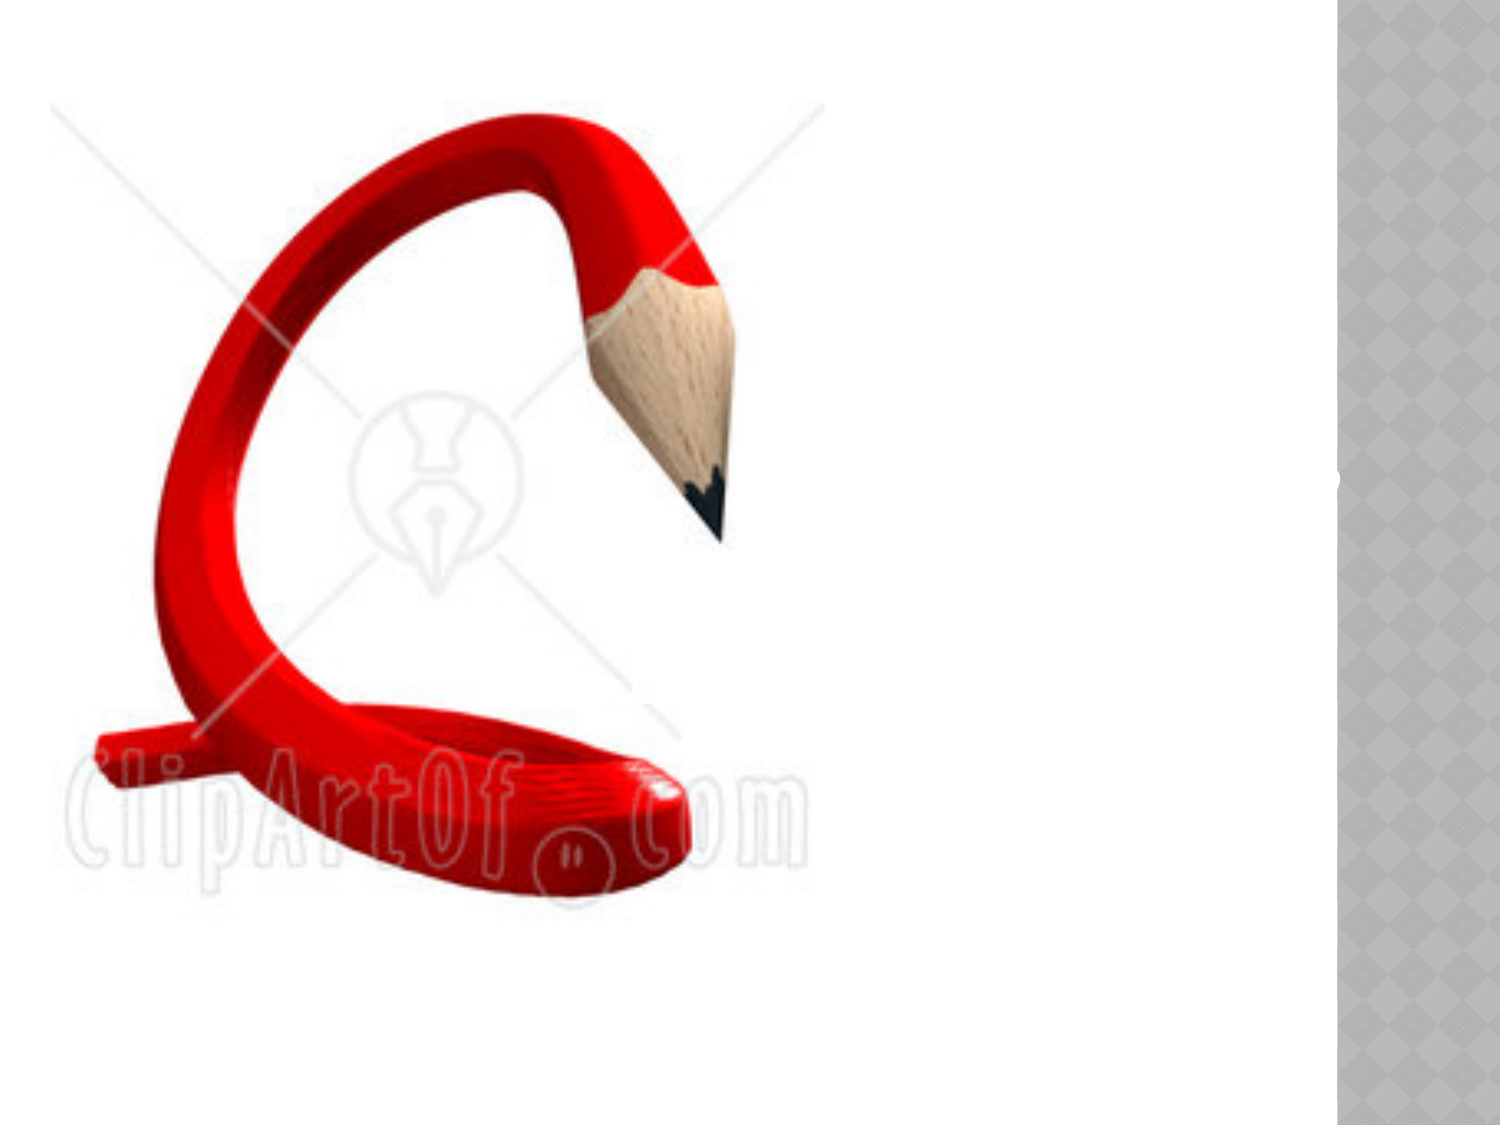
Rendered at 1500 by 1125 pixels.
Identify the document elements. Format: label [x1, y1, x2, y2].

picture [49, 49, 826, 941]
